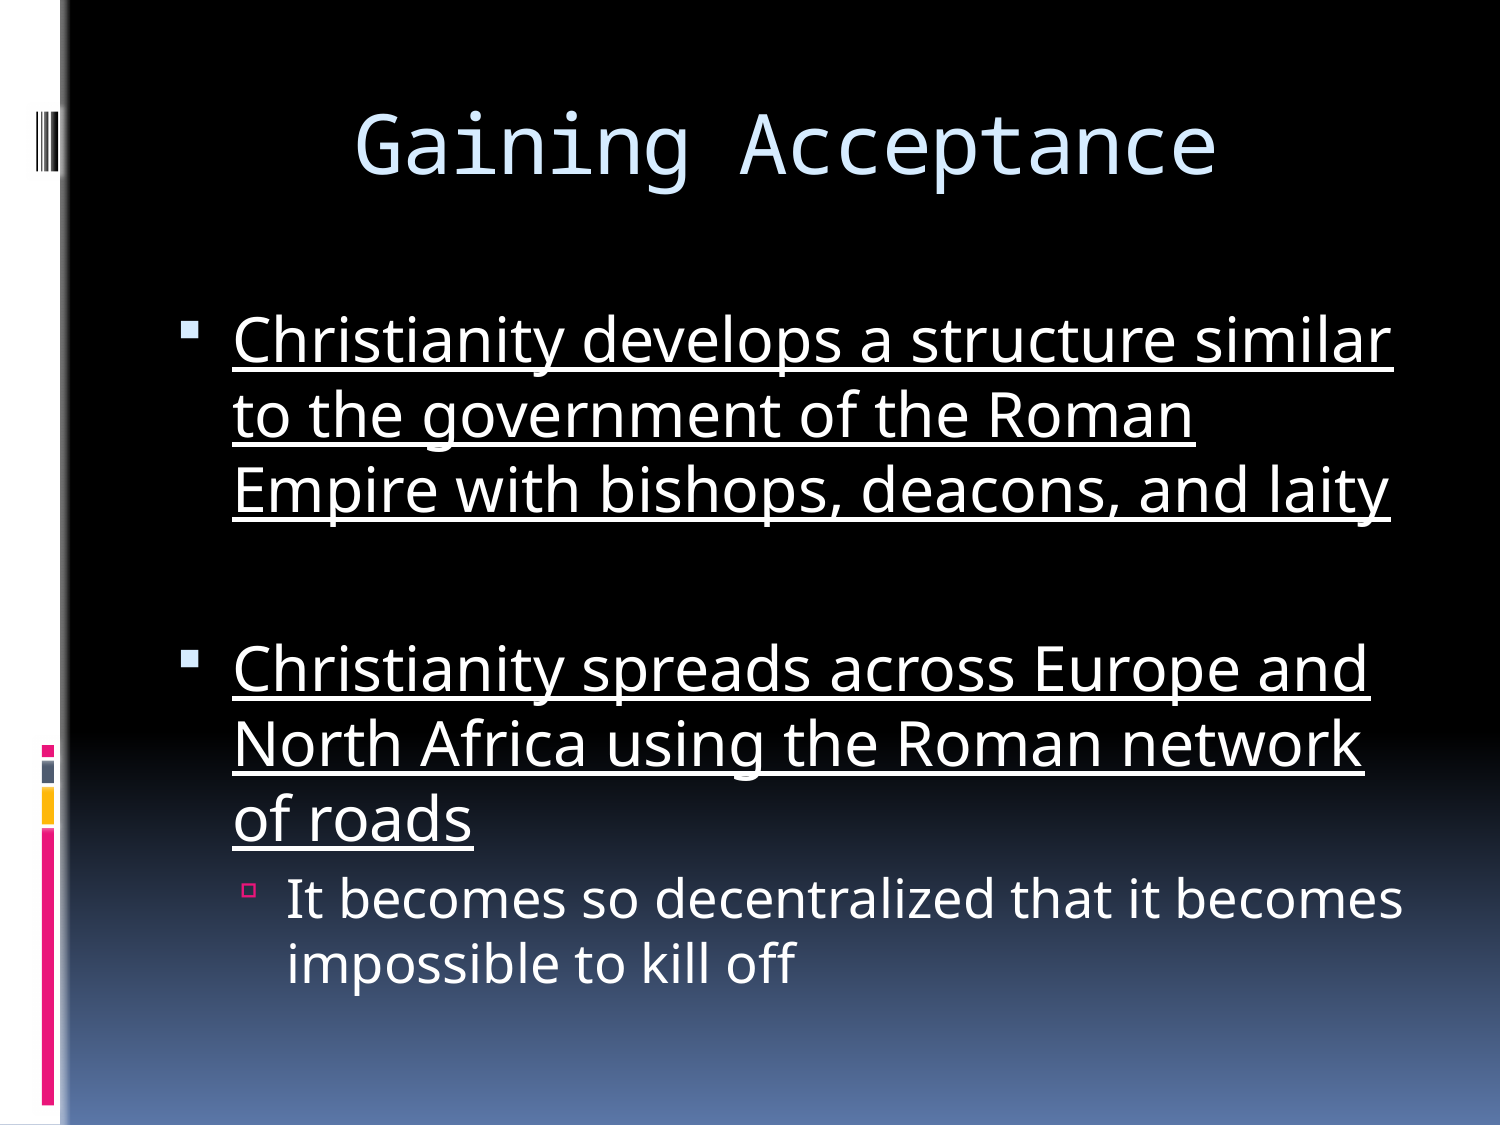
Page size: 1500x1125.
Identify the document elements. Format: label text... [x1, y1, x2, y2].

title Gaining Acceptance [150, 83, 1425, 234]
list Christianity develops a structure similar to the government of the Roman Empire with bishops, deacons, and laity Christianity spreads across Europe and North Africa using the Roman network of roads It becomes so decentralized that it becomes impossible to kill off [150, 292, 1425, 1043]
